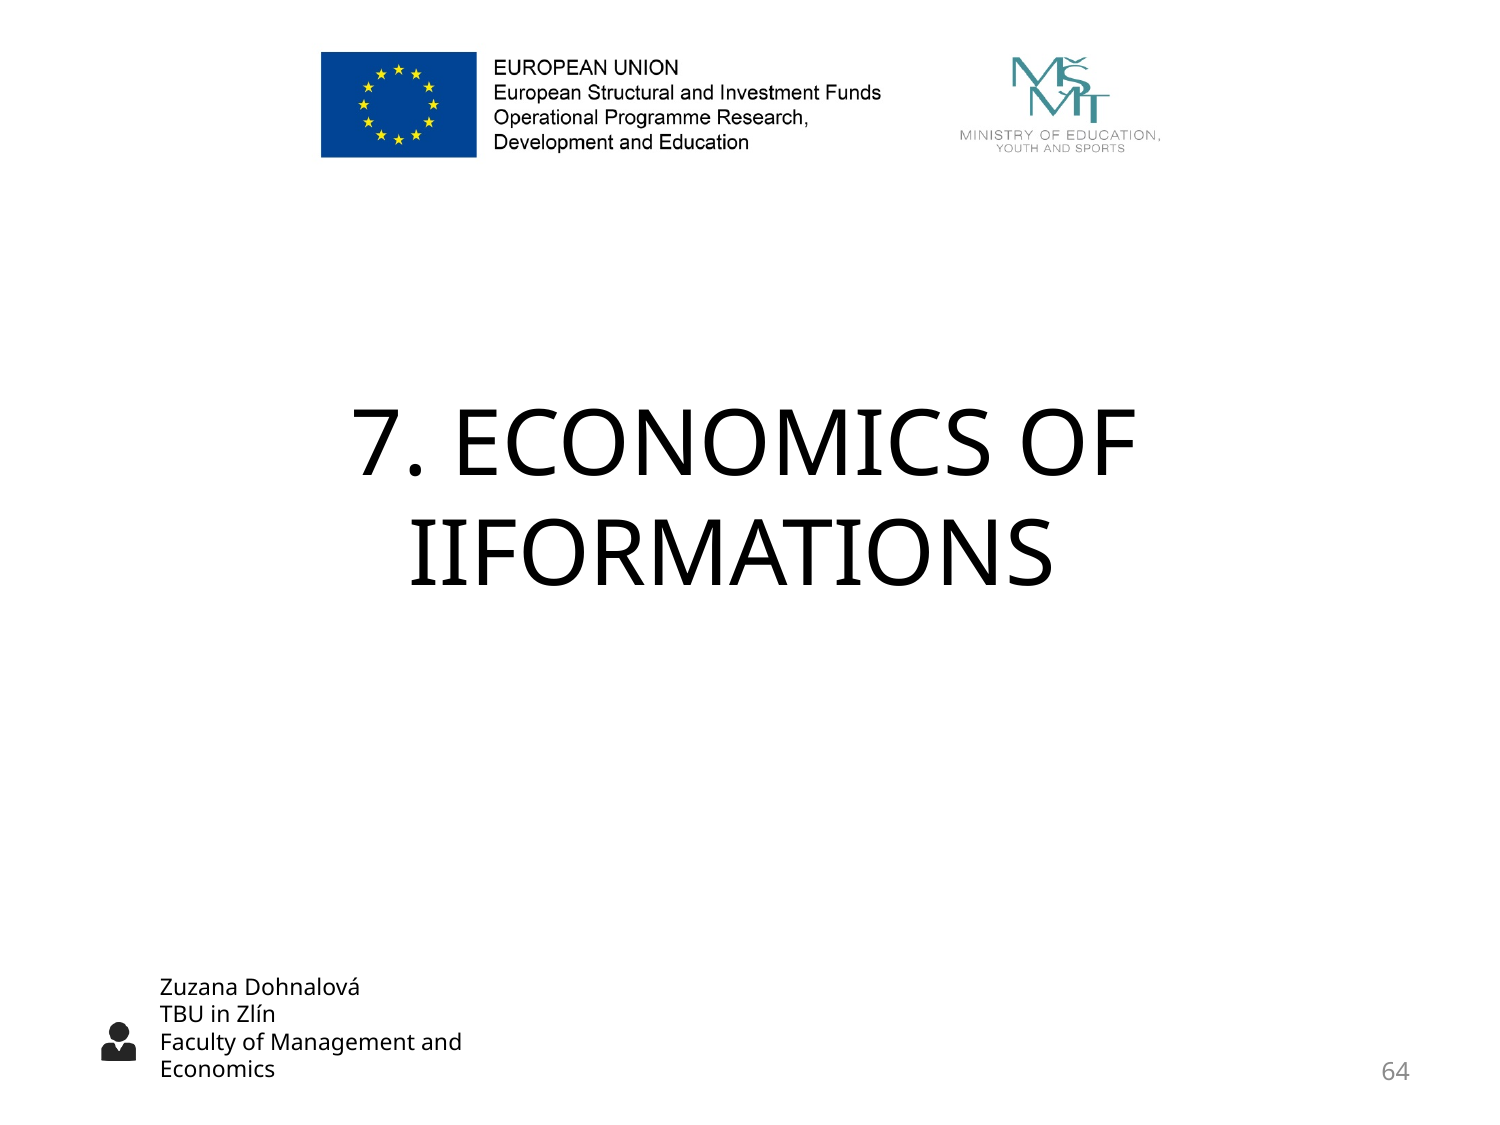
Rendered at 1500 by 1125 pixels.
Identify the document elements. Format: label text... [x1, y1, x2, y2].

picture [268, 0, 1212, 210]
slide_number 64 [1074, 1042, 1425, 1103]
footer Zuzana Dohnalová TBU in Zlín Faculty of Management and Economics [145, 999, 538, 1083]
picture [101, 1021, 136, 1062]
title 7. ECONOMICS OF IIFORMATIONS [112, 373, 1376, 615]
